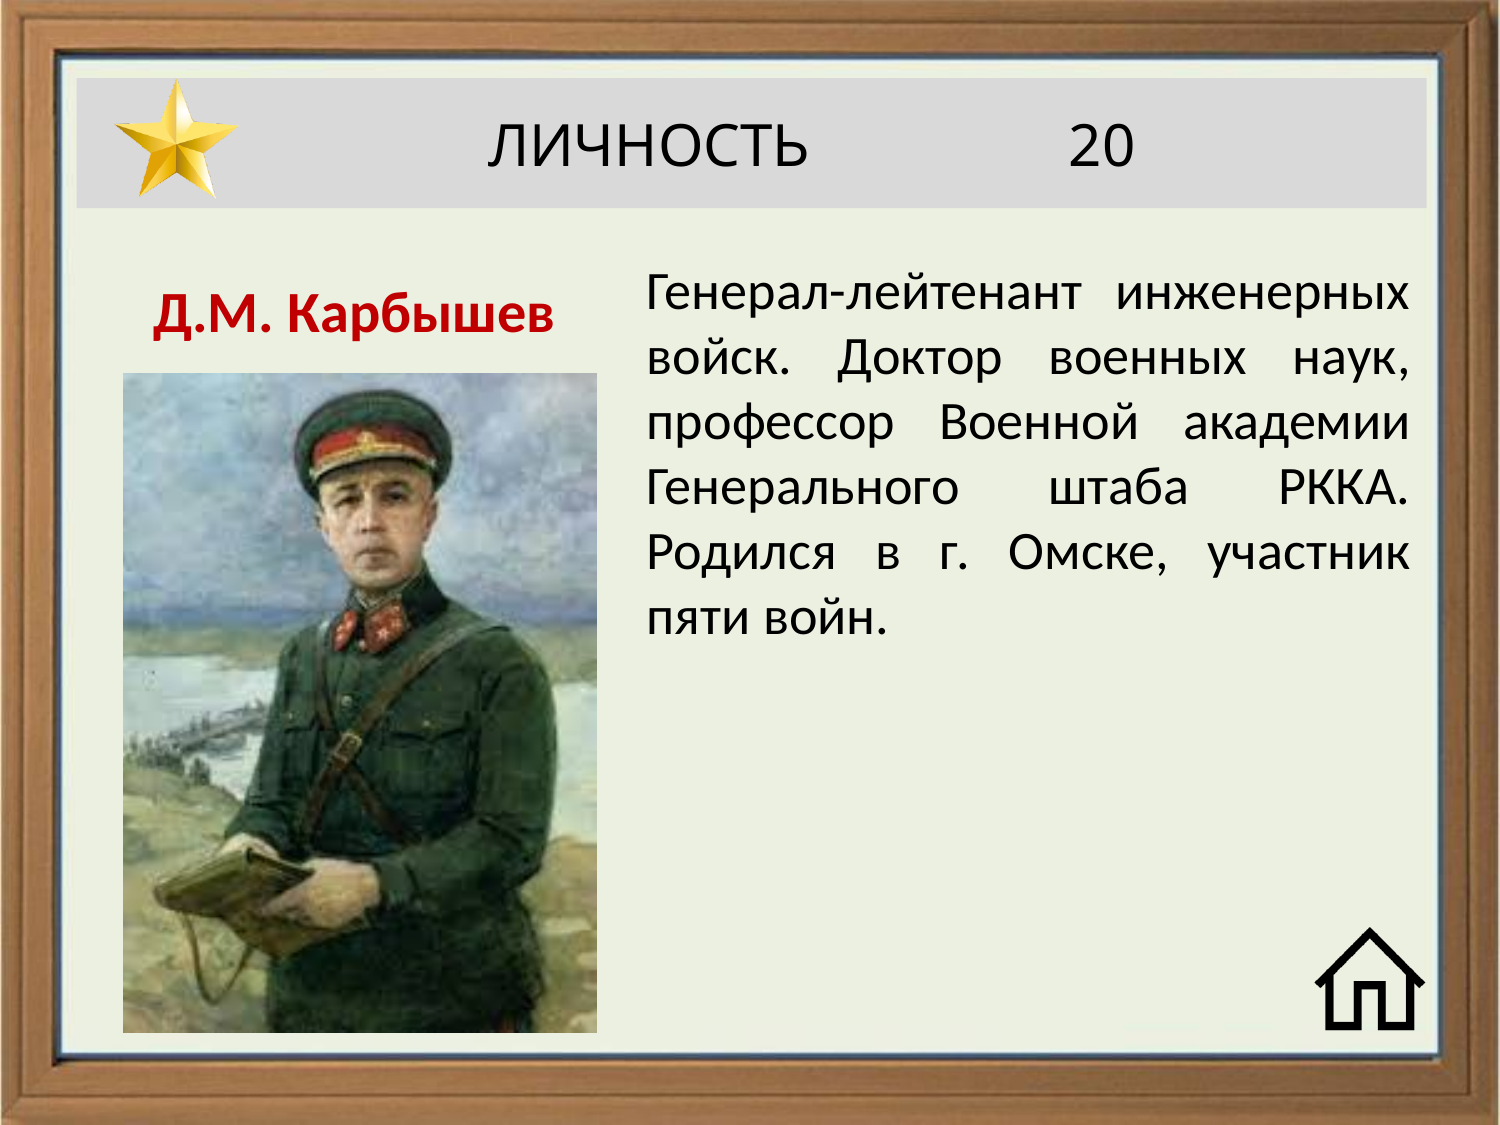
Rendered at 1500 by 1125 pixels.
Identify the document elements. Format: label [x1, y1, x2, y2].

picture [123, 373, 597, 1033]
picture [111, 77, 241, 200]
picture [1304, 916, 1434, 1046]
list [0, 0, 1500, 1125]
